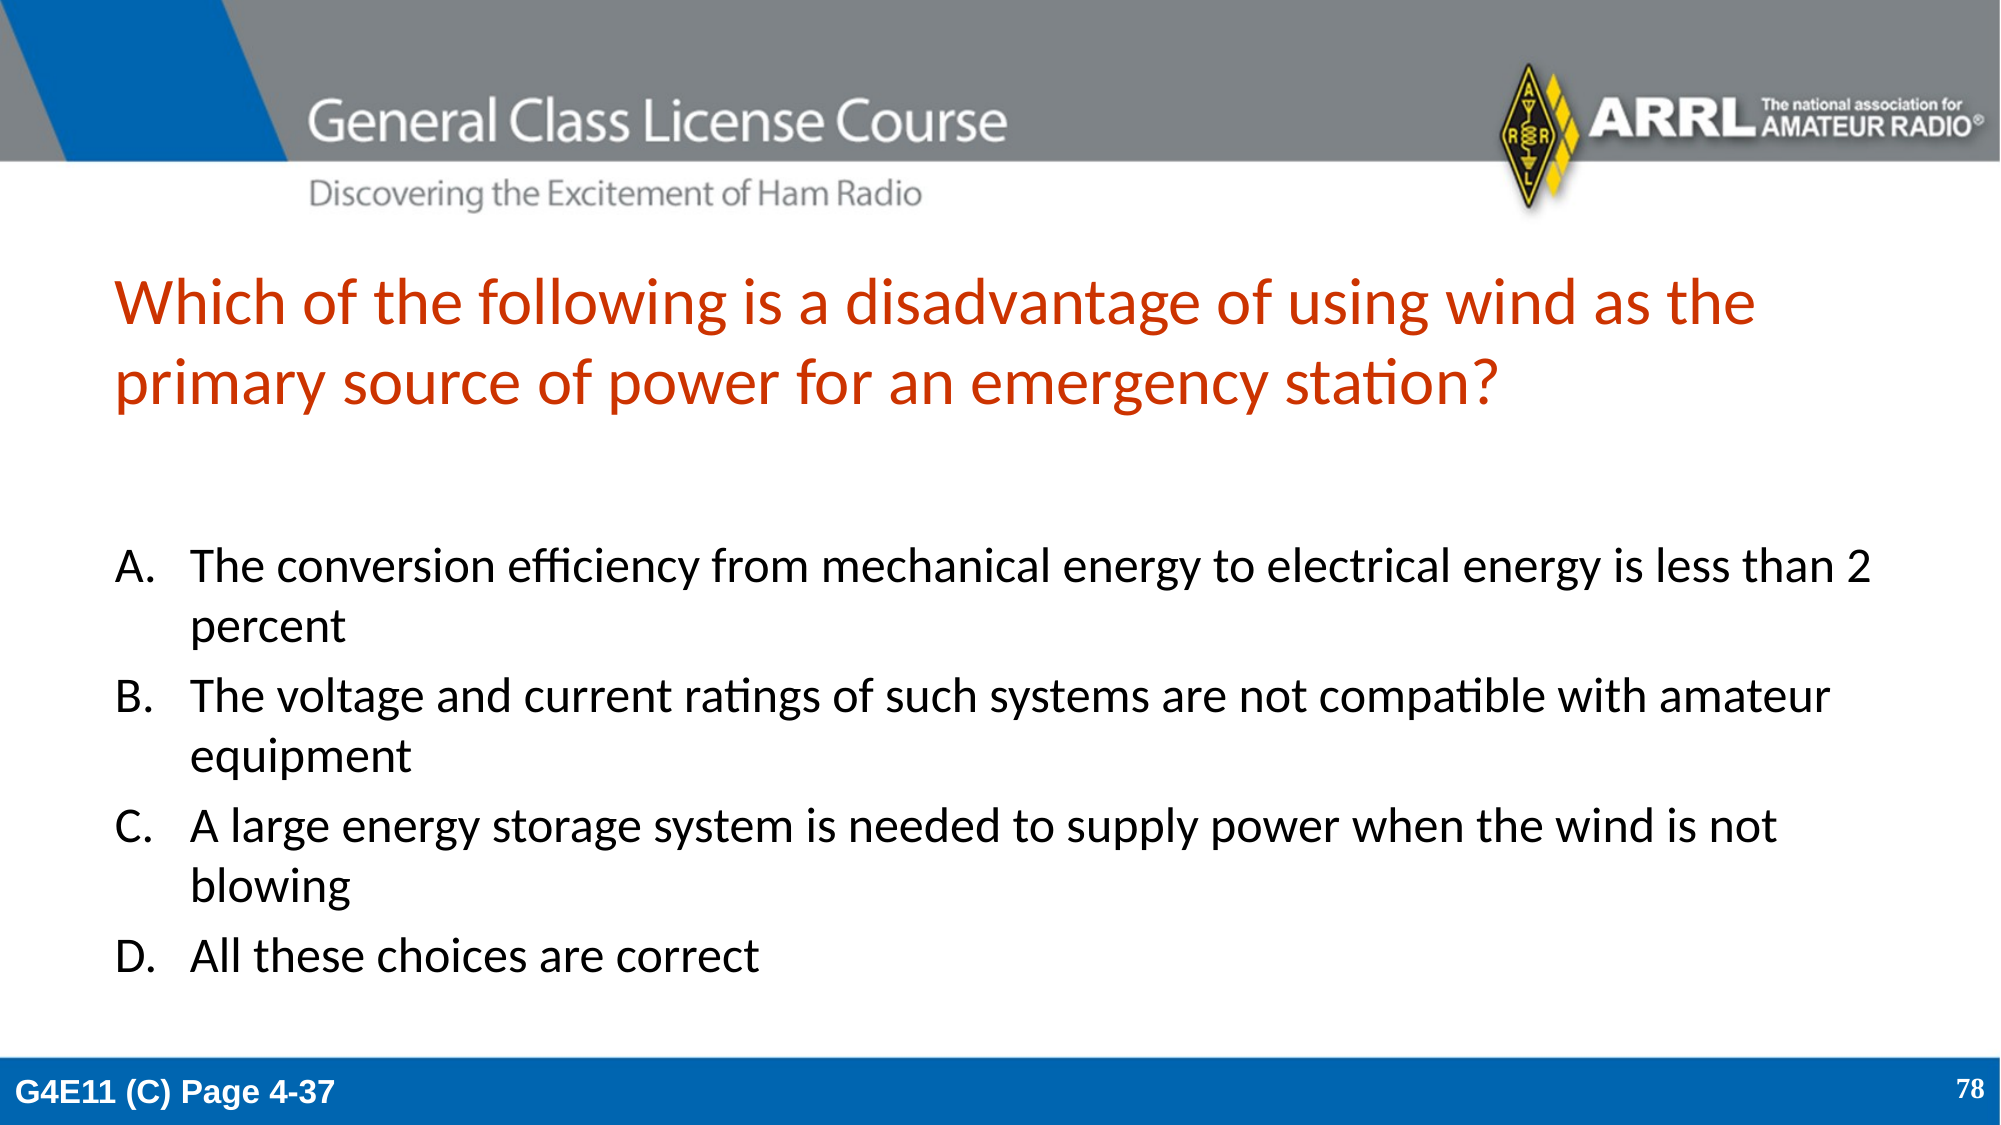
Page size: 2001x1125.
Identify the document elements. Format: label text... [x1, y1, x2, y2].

title Which of the following is a disadvantage of using wind as the primary source of power for an emergency station? [99, 249, 1900, 468]
text_box G4E11 (C) Page 4-37 [0, 1062, 1313, 1118]
picture [0, 0, 2001, 1125]
list The conversion efficiency from mechanical energy to electrical energy is less than 2 percent The voltage and current ratings of such systems are not compatible with amateur equipment A large energy storage system is needed to supply power when the wind is not blowing All these choices are correct [99, 525, 1900, 1005]
text_box 78 [1875, 1062, 2000, 1113]
